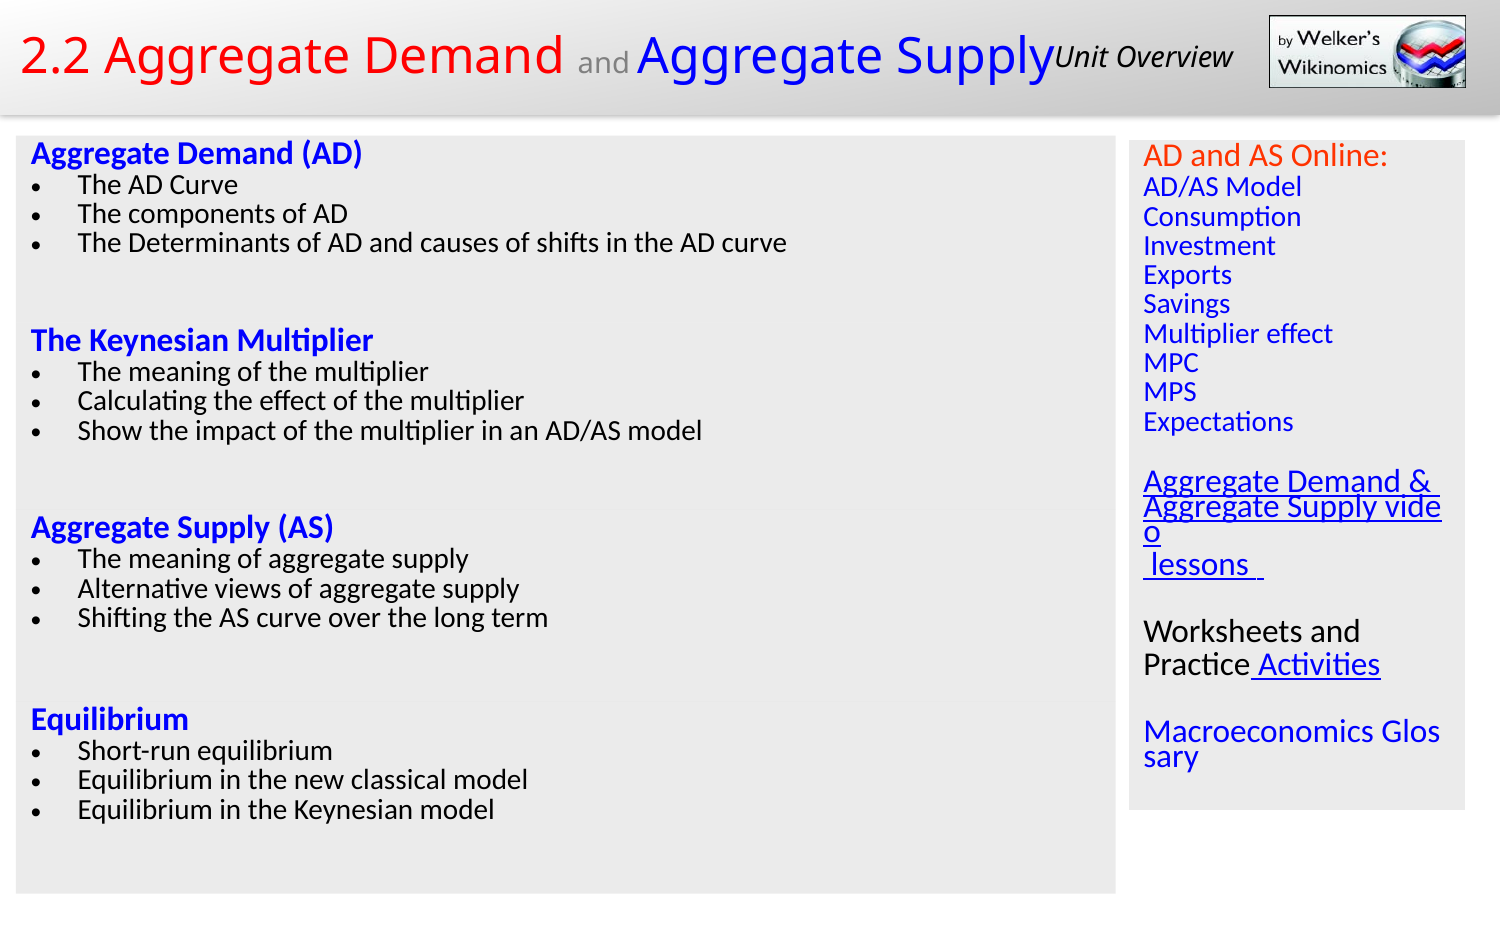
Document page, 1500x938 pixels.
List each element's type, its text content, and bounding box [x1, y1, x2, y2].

table_cell The Keynesian Multiplier The meaning of the multiplier Calculating the effect of the multiplier Show the impact of the multiplier in an AD/AS model [16, 323, 1116, 510]
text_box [0, 0, 1500, 115]
table_cell Aggregate Supply (AS) The meaning of aggregate supply Alternative views of aggregate supply Shifting the AS curve over the long term [16, 510, 1116, 702]
table_header Aggregate Demand (AD) The AD Curve The components of AD The Determinants of AD and causes of shifts in the AD curve [16, 136, 1116, 323]
table_header AD and AS Online: AD/AS Model Consumption Investment Exports Savings Multiplier effect MPC MPS Expectations Aggregate Demand & Aggregate Supply video lessons Worksheets and Practice Activities Macroeconomics Glossary [1129, 140, 1465, 810]
table_cell Equilibrium Short-run equilibrium Equilibrium in the new classical model Equilibrium in the Keynesian model [16, 702, 1116, 894]
